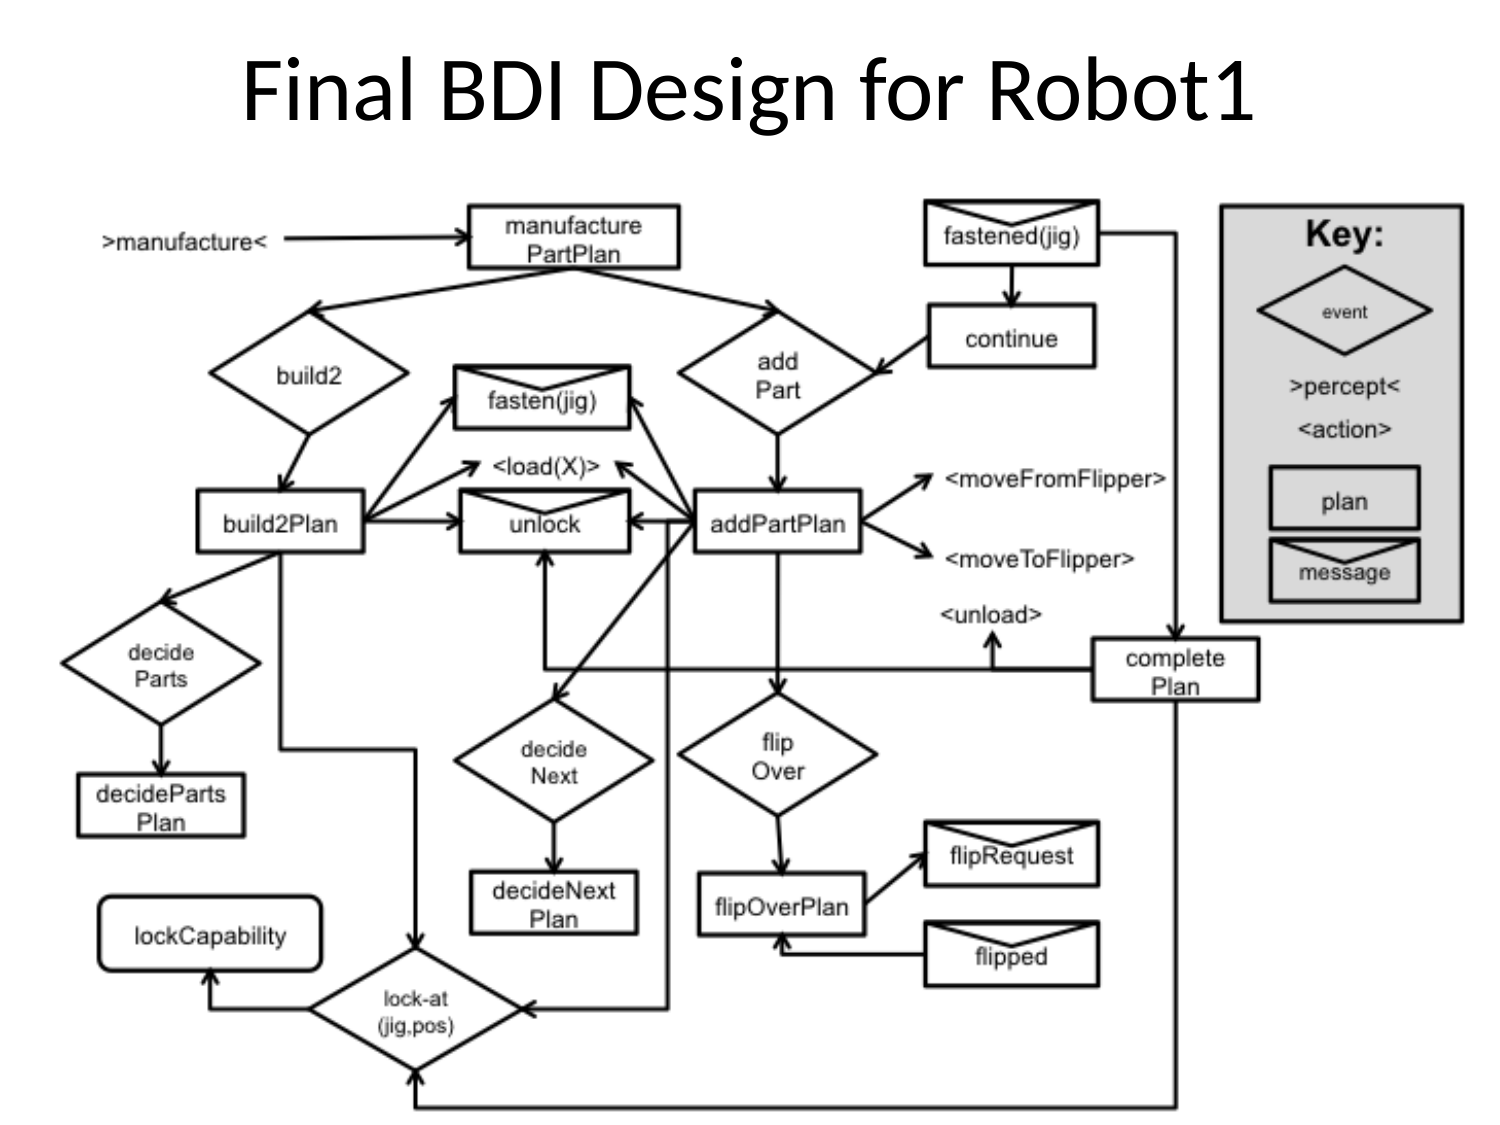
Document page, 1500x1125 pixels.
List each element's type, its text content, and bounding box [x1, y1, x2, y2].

picture [49, 187, 1476, 1125]
title Final BDI Design for Robot1 [75, 12, 1425, 155]
